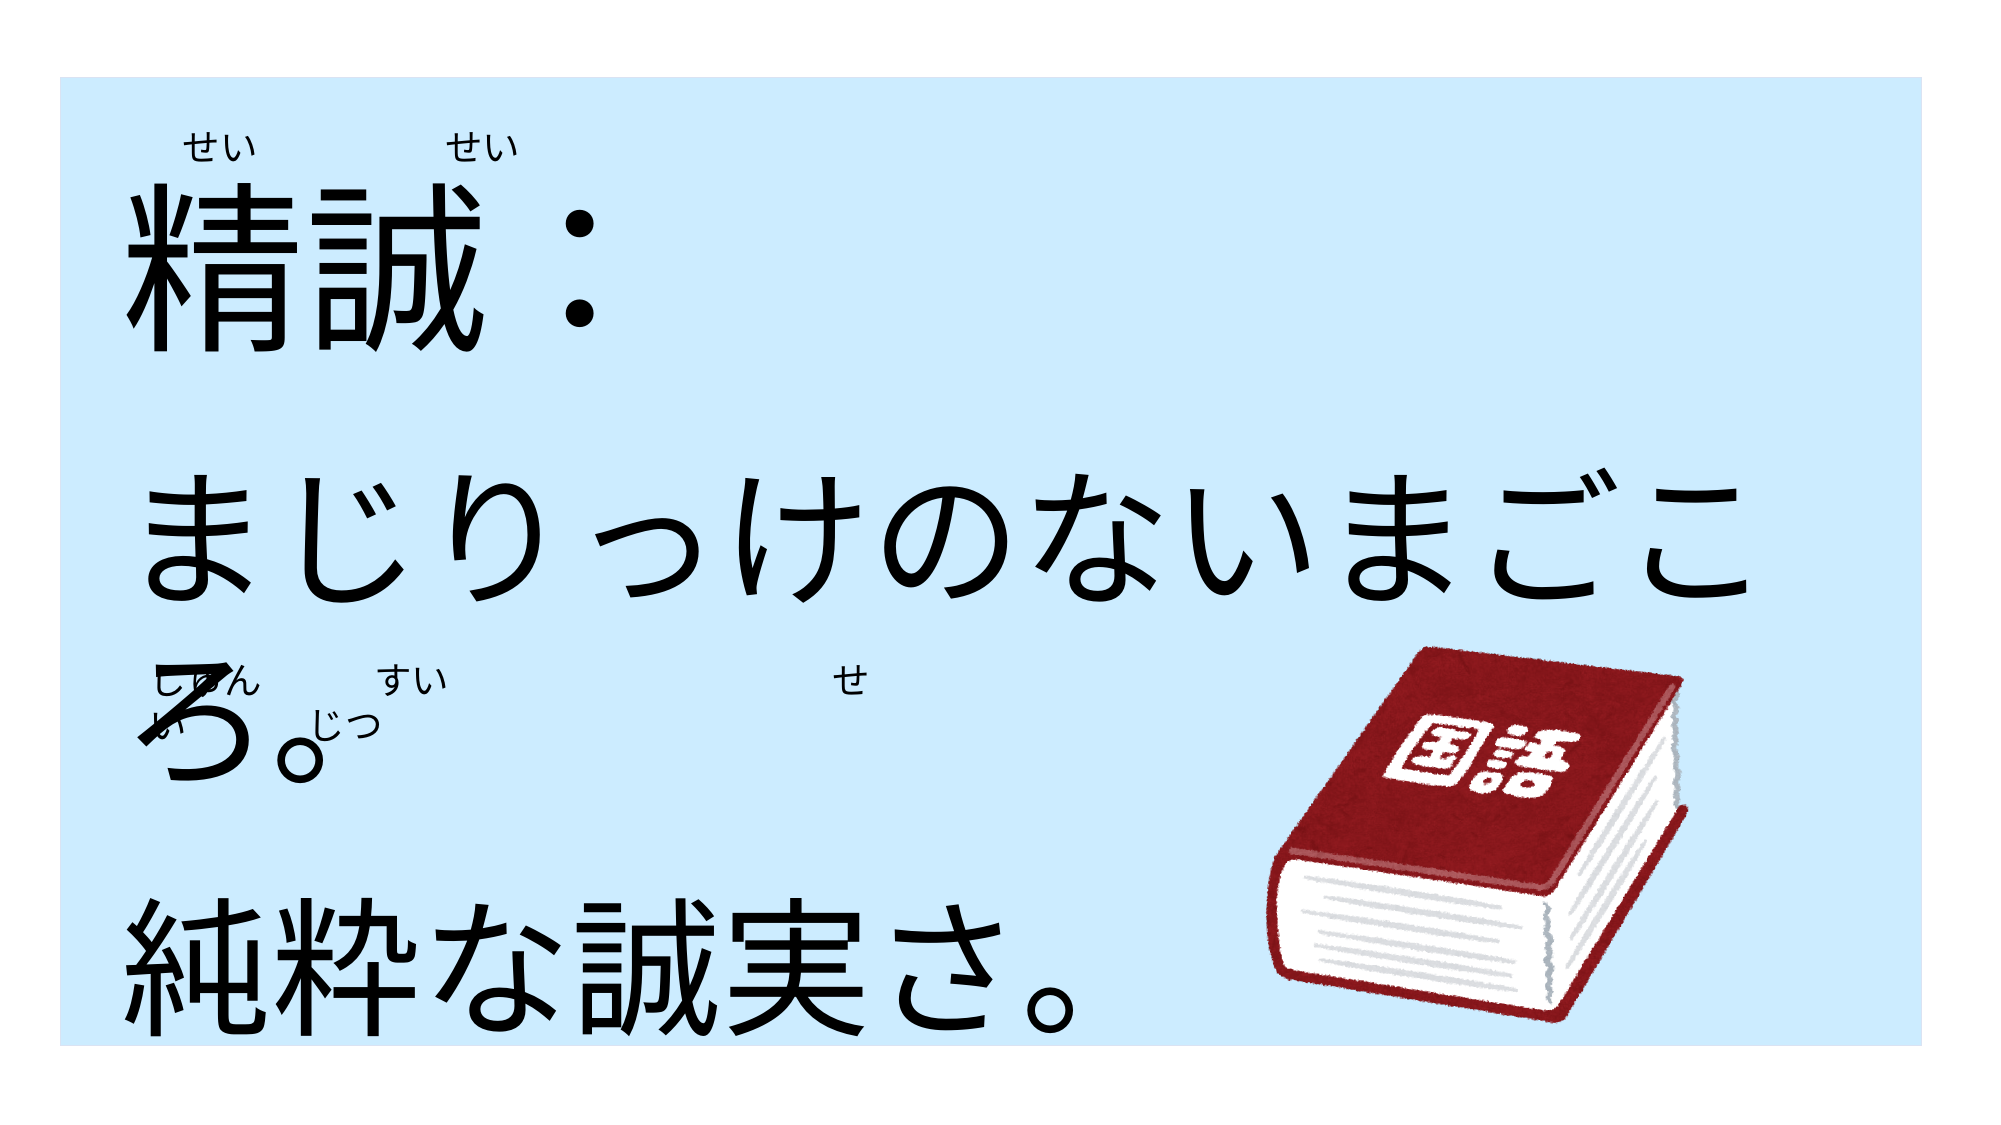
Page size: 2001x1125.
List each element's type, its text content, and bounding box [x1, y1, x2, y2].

text_box 精誠： まじりっけのないまごころ。 純粋な誠実さ。 [107, 147, 1875, 1062]
text_box せい せい [168, 116, 709, 177]
text_box じゅん すい せい じつ [134, 649, 898, 755]
text_box [60, 77, 1922, 1046]
picture [1256, 615, 1704, 1046]
